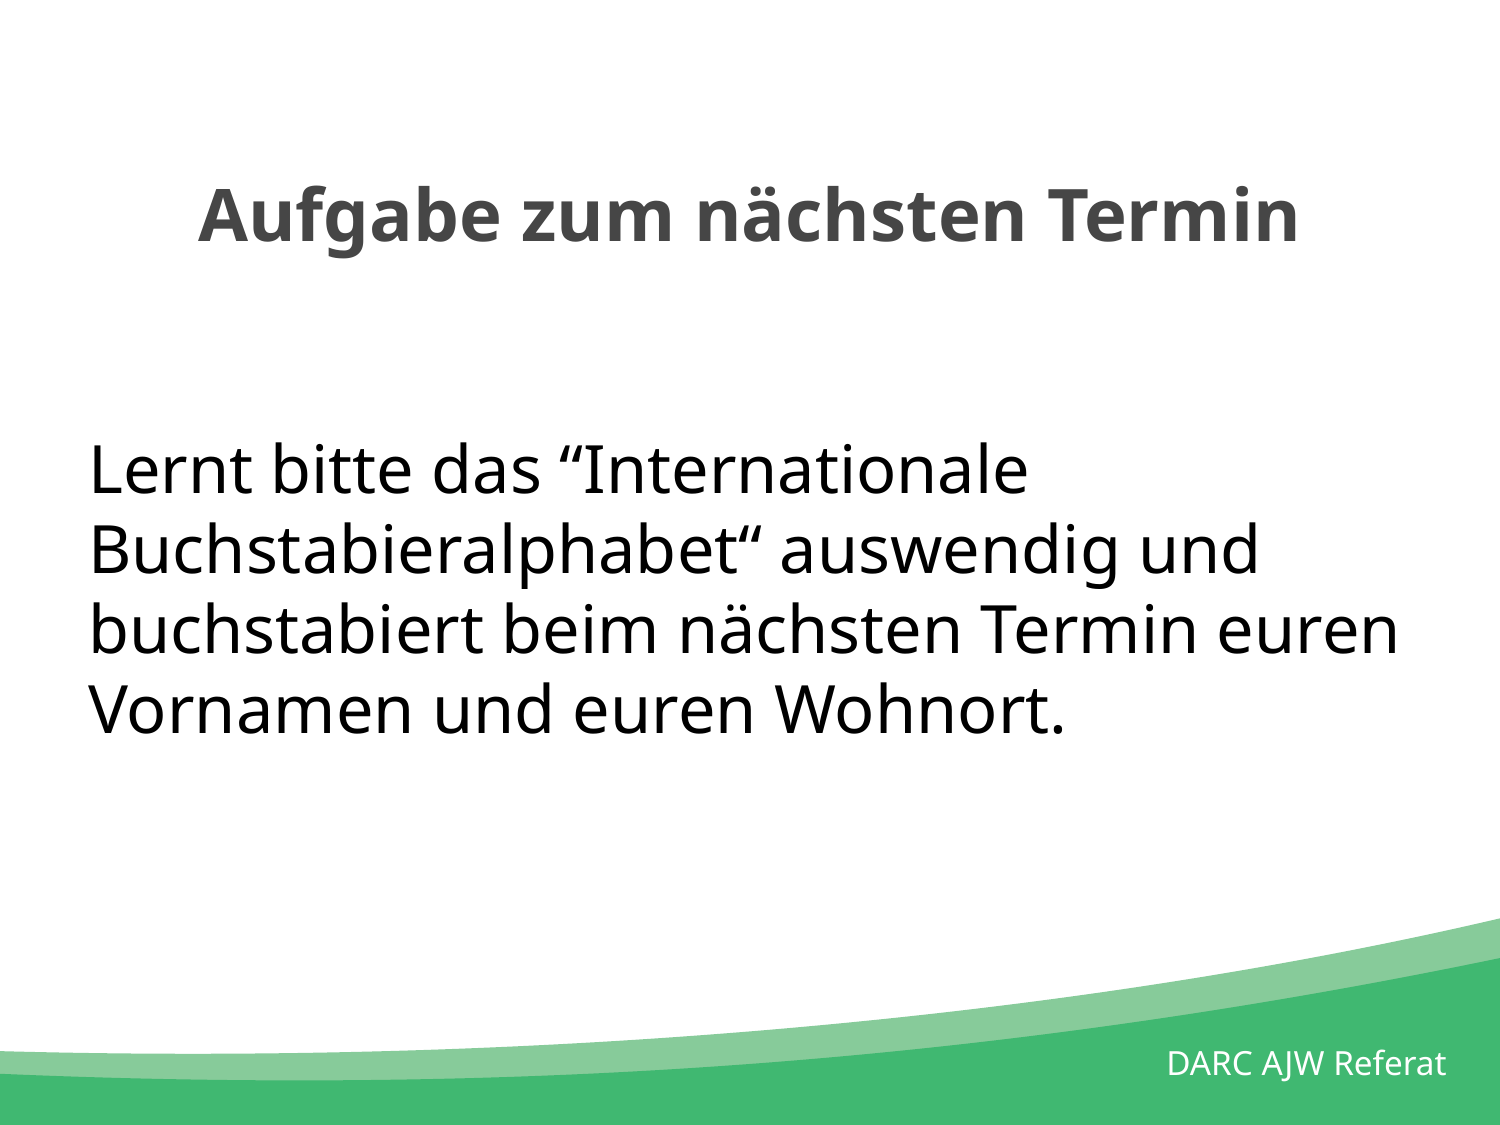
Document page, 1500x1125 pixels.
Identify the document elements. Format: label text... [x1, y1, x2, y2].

title Aufgabe zum nächsten Termin [75, 160, 1425, 265]
list Lernt bitte das “Internationale Buchstabieralphabet“ auswendig und buchstabiert beim nächsten Termin euren Vornamen und euren Wohnort. [73, 326, 1424, 1125]
